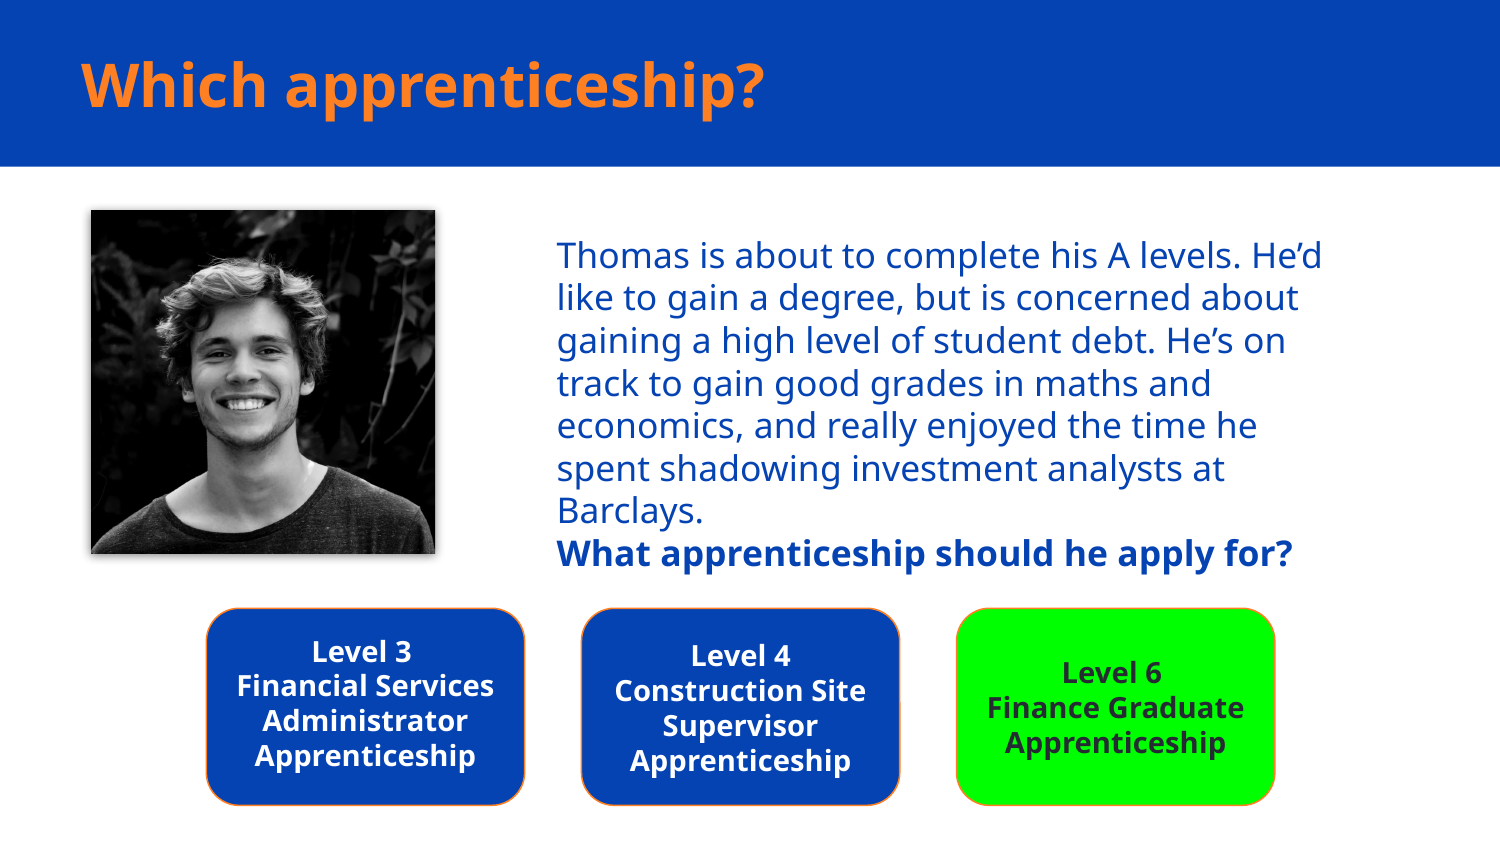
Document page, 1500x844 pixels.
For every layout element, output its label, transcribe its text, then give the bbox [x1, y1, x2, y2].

picture [90, 209, 436, 555]
title Which apprenticeship? [66, 32, 1470, 135]
text_box Thomas is about to complete his A levels. He’d like to gain a degree, but is concerned about gaining a high level of student debt. He’s on track to gain good grades in maths and economics, and really enjoyed the time he spent shadowing investment analysts at Barclays. What apprenticeship should he apply for? [541, 217, 1357, 631]
text_box Level 4 Construction Site Supervisor Apprenticeship [581, 631, 900, 806]
text_box Level 3 Financial Services Administrator Apprenticeship [206, 608, 525, 806]
text_box Level 6 Finance Graduate Apprenticeship [956, 631, 1275, 806]
